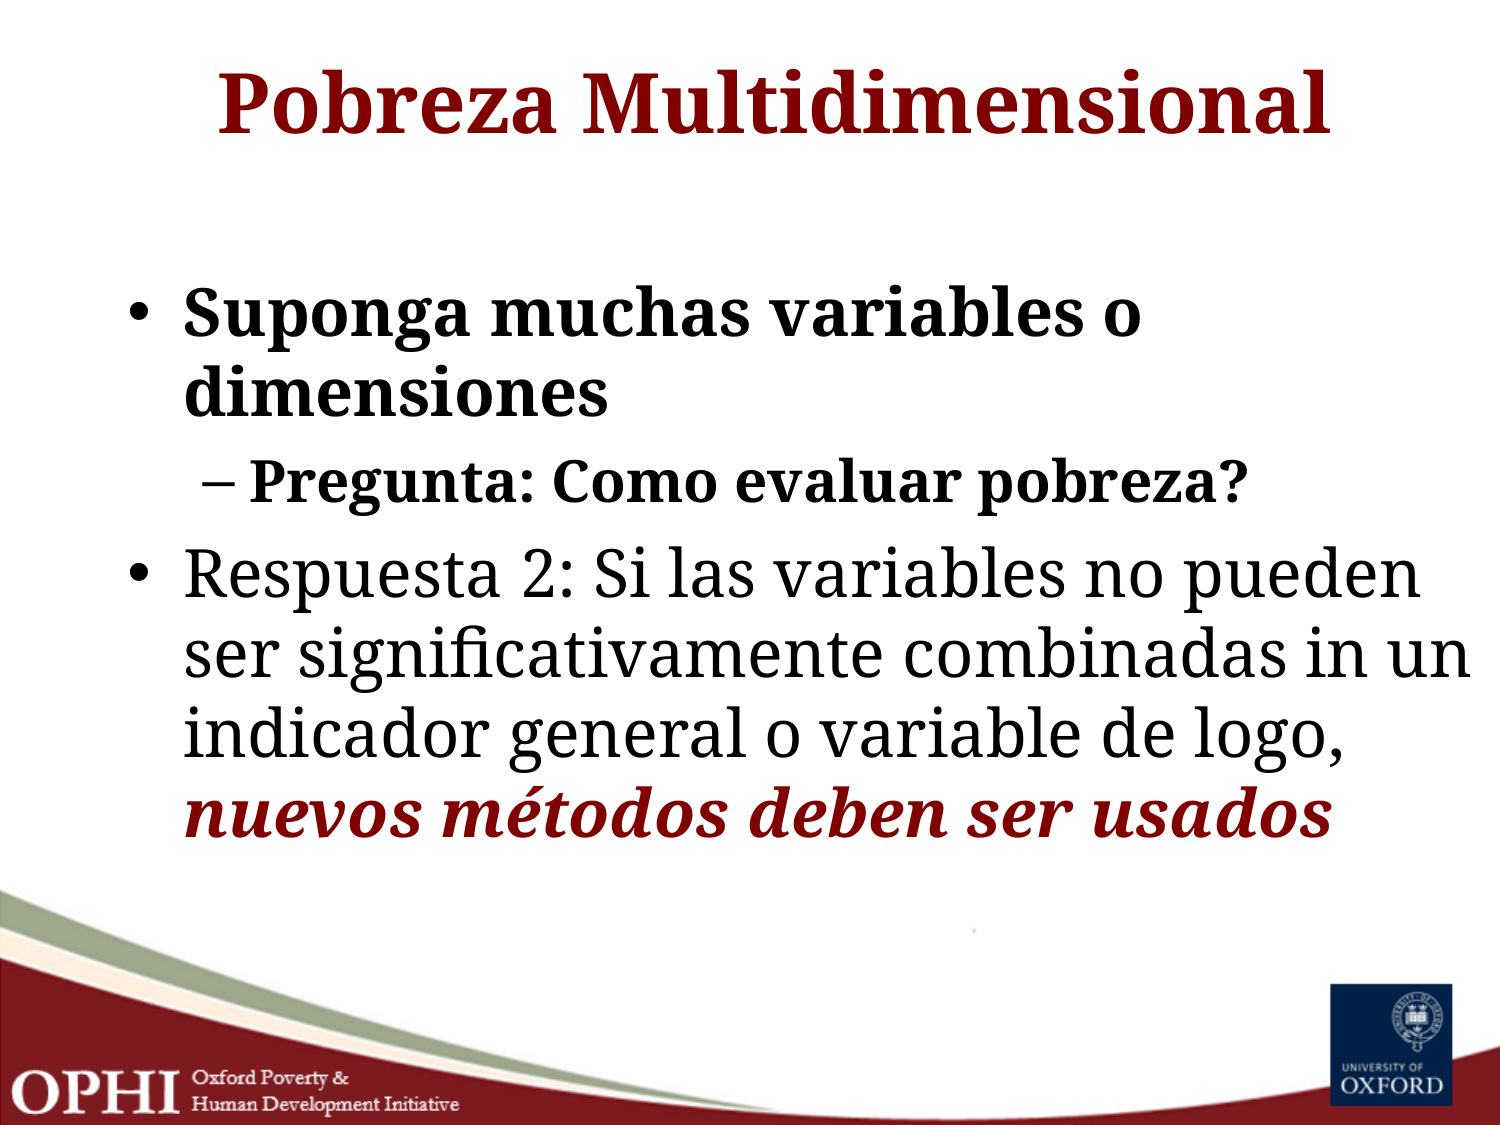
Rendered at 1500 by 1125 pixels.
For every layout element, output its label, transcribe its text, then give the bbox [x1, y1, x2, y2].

list Suponga muchas variables o dimensiones Pregunta: Como evaluar pobreza? Respuesta 2: Si las variables no pueden ser significativamente combinadas in un indicador general o variable de logo, nuevos métodos deben ser usados [112, 262, 1500, 1125]
picture [0, 0, 1500, 1125]
title Pobreza Multidimensional [50, 42, 1500, 243]
